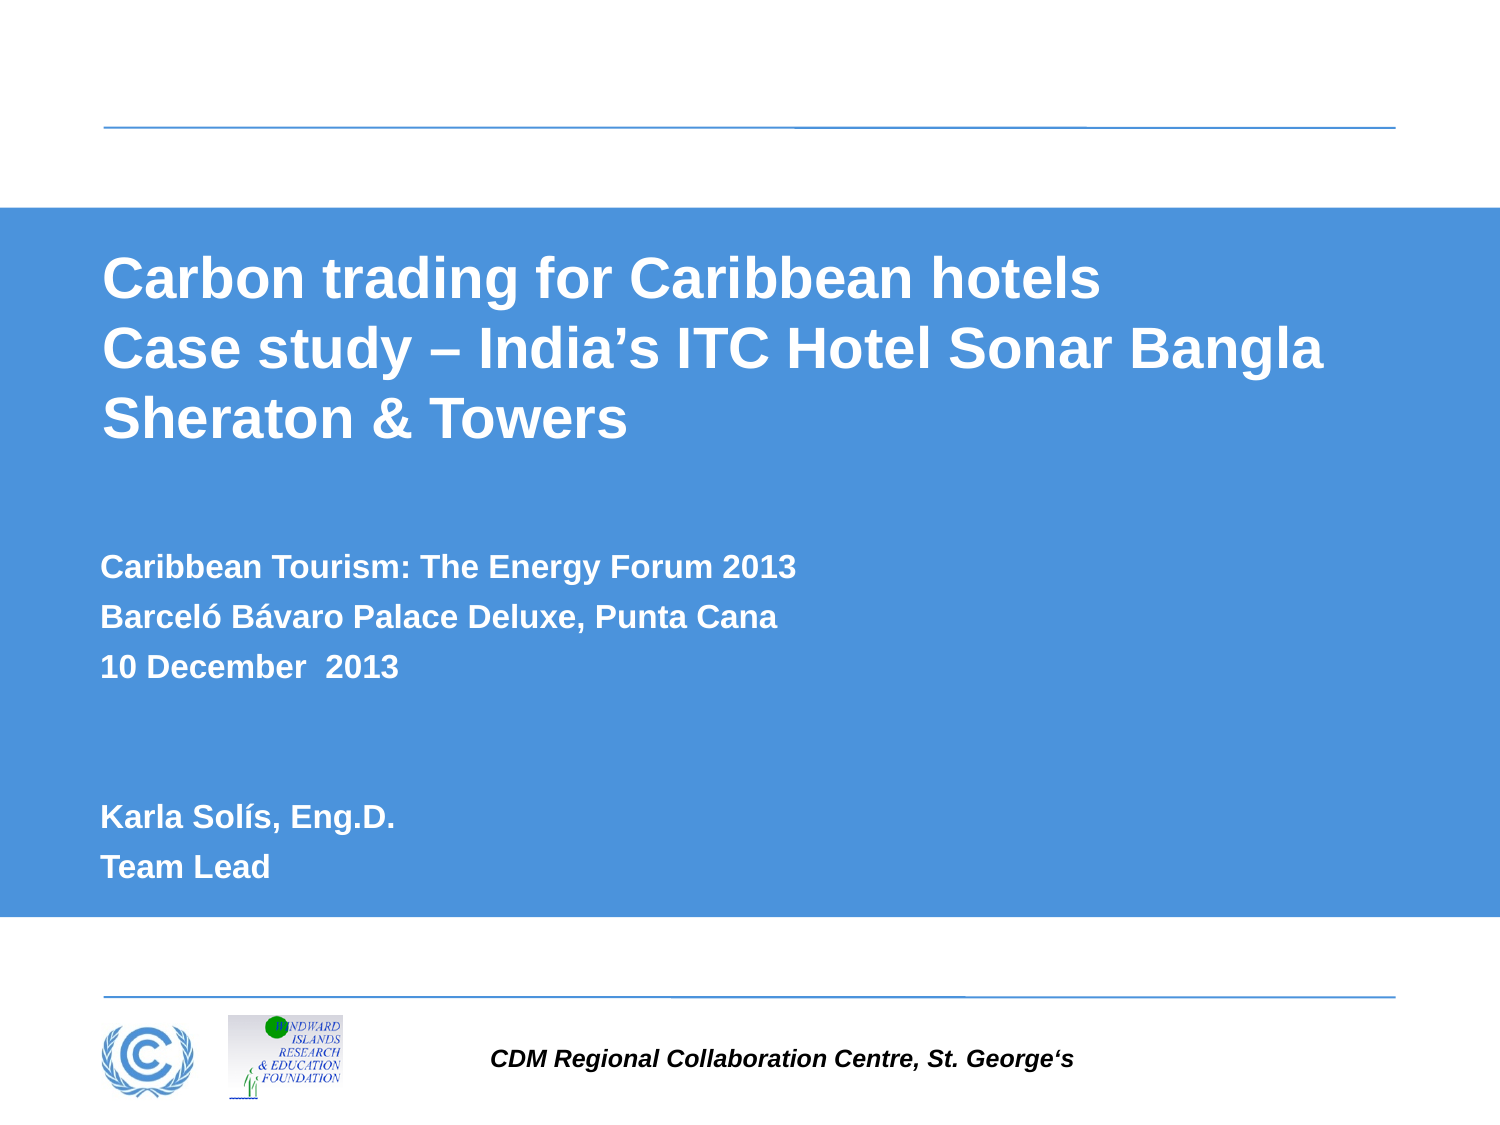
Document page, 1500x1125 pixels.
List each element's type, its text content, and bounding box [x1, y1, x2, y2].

picture [228, 1015, 343, 1101]
title Carbon trading for Caribbean hotels Case study – India’s ITC Hotel Sonar Bangla Sheraton & Towers [102, 261, 1396, 451]
picture [101, 1001, 209, 1109]
text_box Caribbean Tourism: The Energy Forum 2013 Barceló Bávaro Palace Deluxe, Punta Cana 10 December 2013 Karla Solís, Eng.D. Team Lead [100, 385, 1355, 917]
